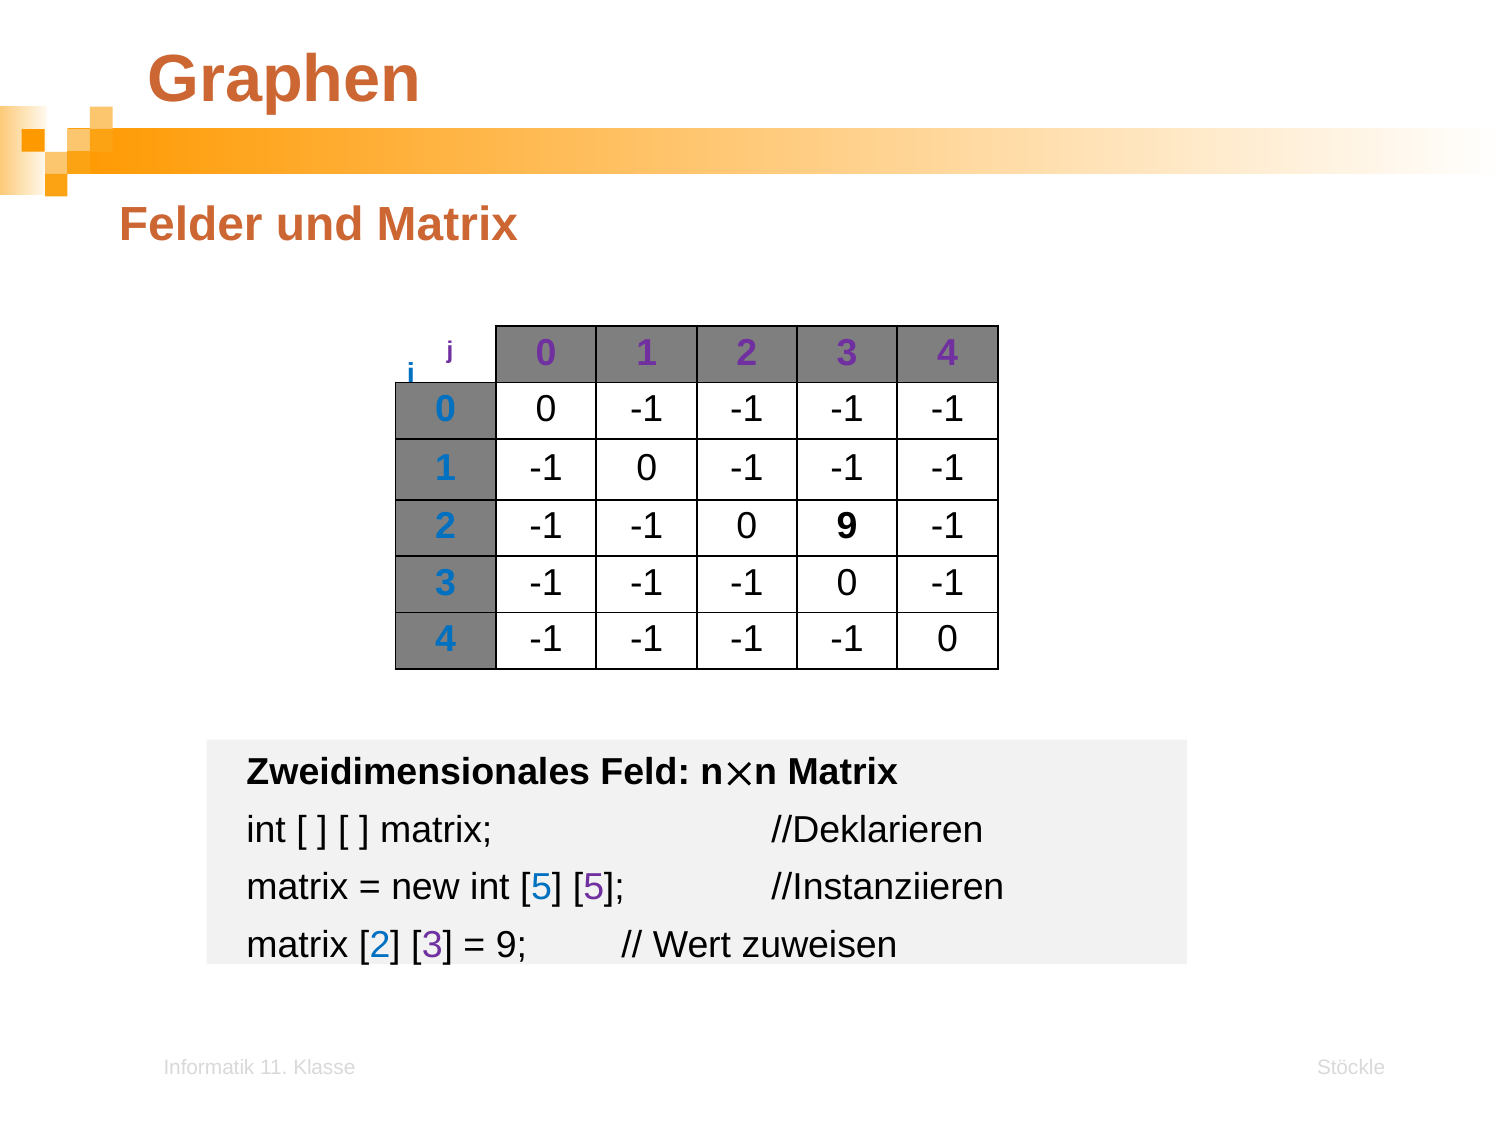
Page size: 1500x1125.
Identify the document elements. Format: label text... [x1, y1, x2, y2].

table_header 2 [698, 327, 796, 382]
table_header 3 [798, 327, 896, 382]
table_cell -1 [798, 440, 896, 499]
table_cell -1 [497, 440, 595, 499]
table_cell -1 [898, 501, 997, 555]
table_cell 9 [798, 501, 896, 555]
table_cell 0 [698, 501, 796, 555]
table_cell 2 [396, 501, 495, 555]
title Graphen [132, 0, 1425, 173]
table_cell -1 [698, 383, 796, 438]
table_cell 3 [396, 557, 495, 612]
text_box Felder und Matrix [104, 184, 1396, 268]
table_header 1 [597, 327, 696, 382]
table_cell 0 [597, 440, 696, 499]
table_cell -1 [597, 383, 696, 438]
table_cell 1 [396, 440, 495, 499]
table_cell -1 [497, 501, 595, 555]
table_cell -1 [497, 613, 595, 668]
table_header i j [396, 326, 495, 382]
table_cell -1 [497, 557, 595, 612]
table_cell -1 [698, 613, 796, 668]
table_cell -1 [597, 557, 696, 612]
table_cell 0 [396, 383, 495, 438]
table_cell -1 [597, 501, 696, 555]
table_cell -1 [798, 613, 896, 668]
table_cell 0 [497, 383, 595, 438]
table_cell -1 [698, 557, 796, 612]
table_cell 0 [898, 613, 997, 668]
table_cell -1 [898, 440, 997, 499]
table_cell -1 [898, 557, 997, 612]
table_cell -1 [698, 440, 796, 499]
text_box Zweidimensionales Feld: nn Matrix int [ ] [ ] matrix; //Deklarieren matrix = new int [5] [5]; //Instanziieren matrix [2] [3] = 9; // Wert zuweisen [206, 739, 1187, 965]
table_cell 4 [396, 613, 495, 668]
table_header 4 [898, 327, 997, 382]
table_cell 0 [798, 557, 896, 612]
table_cell -1 [597, 613, 696, 668]
table_cell -1 [798, 383, 896, 438]
table_header 0 [497, 327, 595, 382]
table_cell -1 [898, 383, 997, 438]
